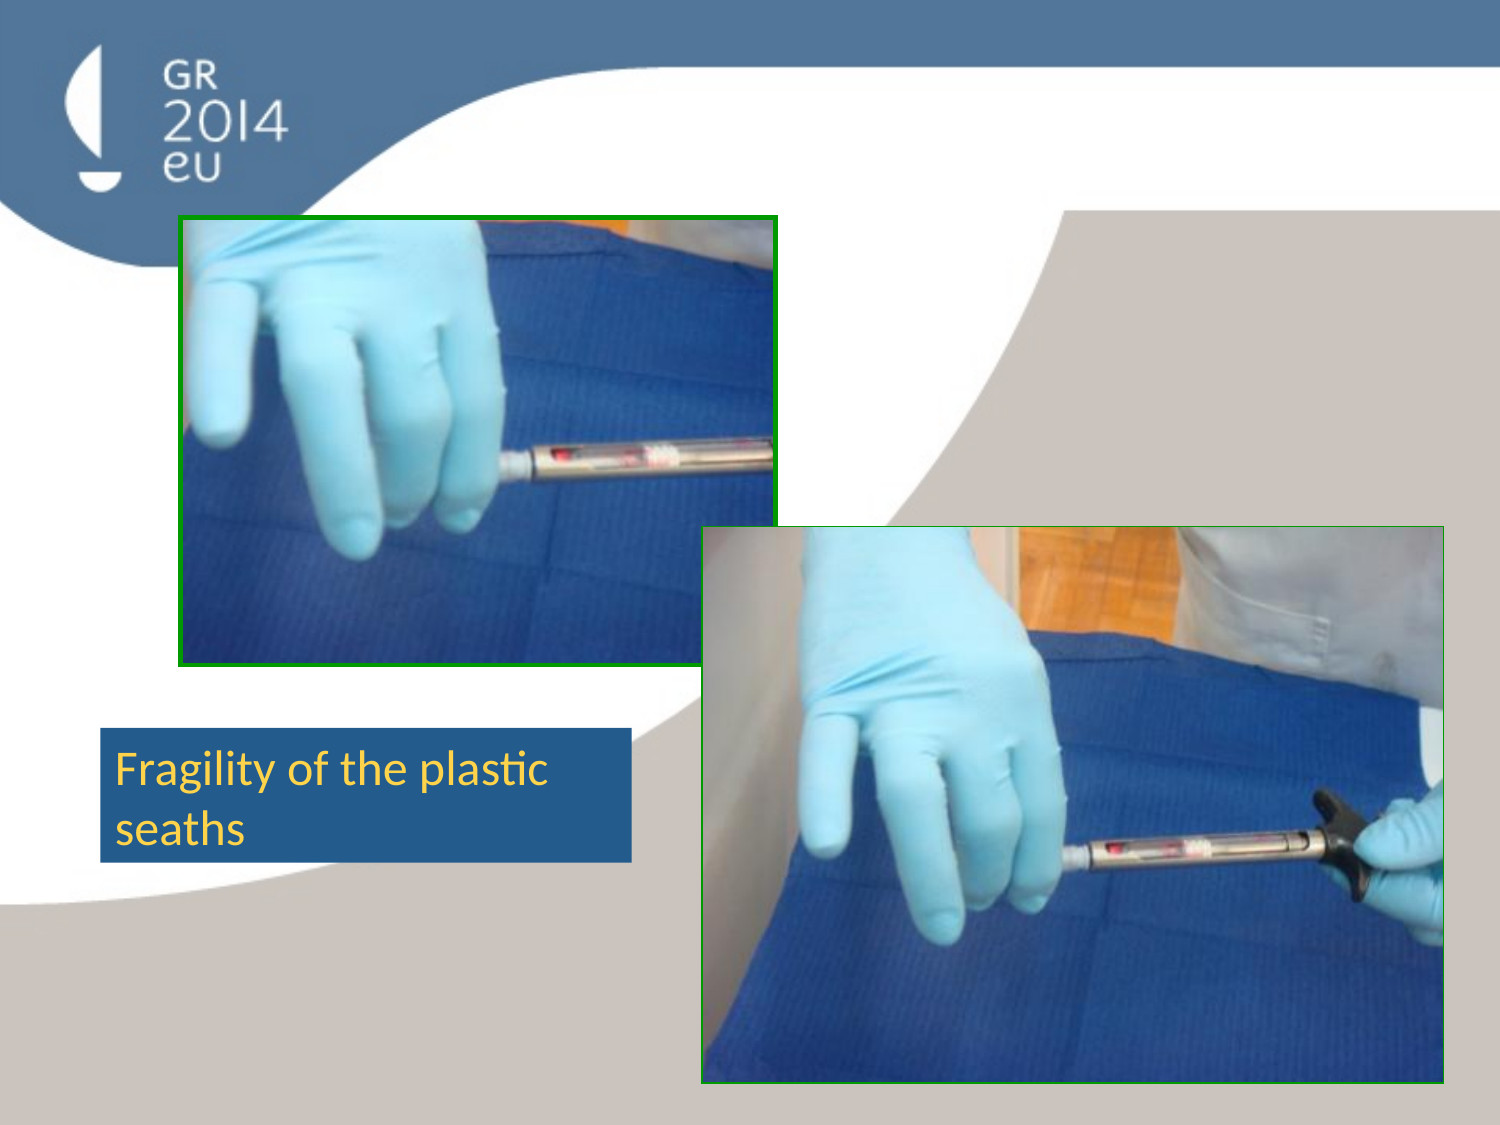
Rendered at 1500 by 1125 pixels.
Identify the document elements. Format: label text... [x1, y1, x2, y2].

text_box Fragility of the plastic seaths [100, 727, 632, 863]
picture [182, 219, 1443, 1083]
